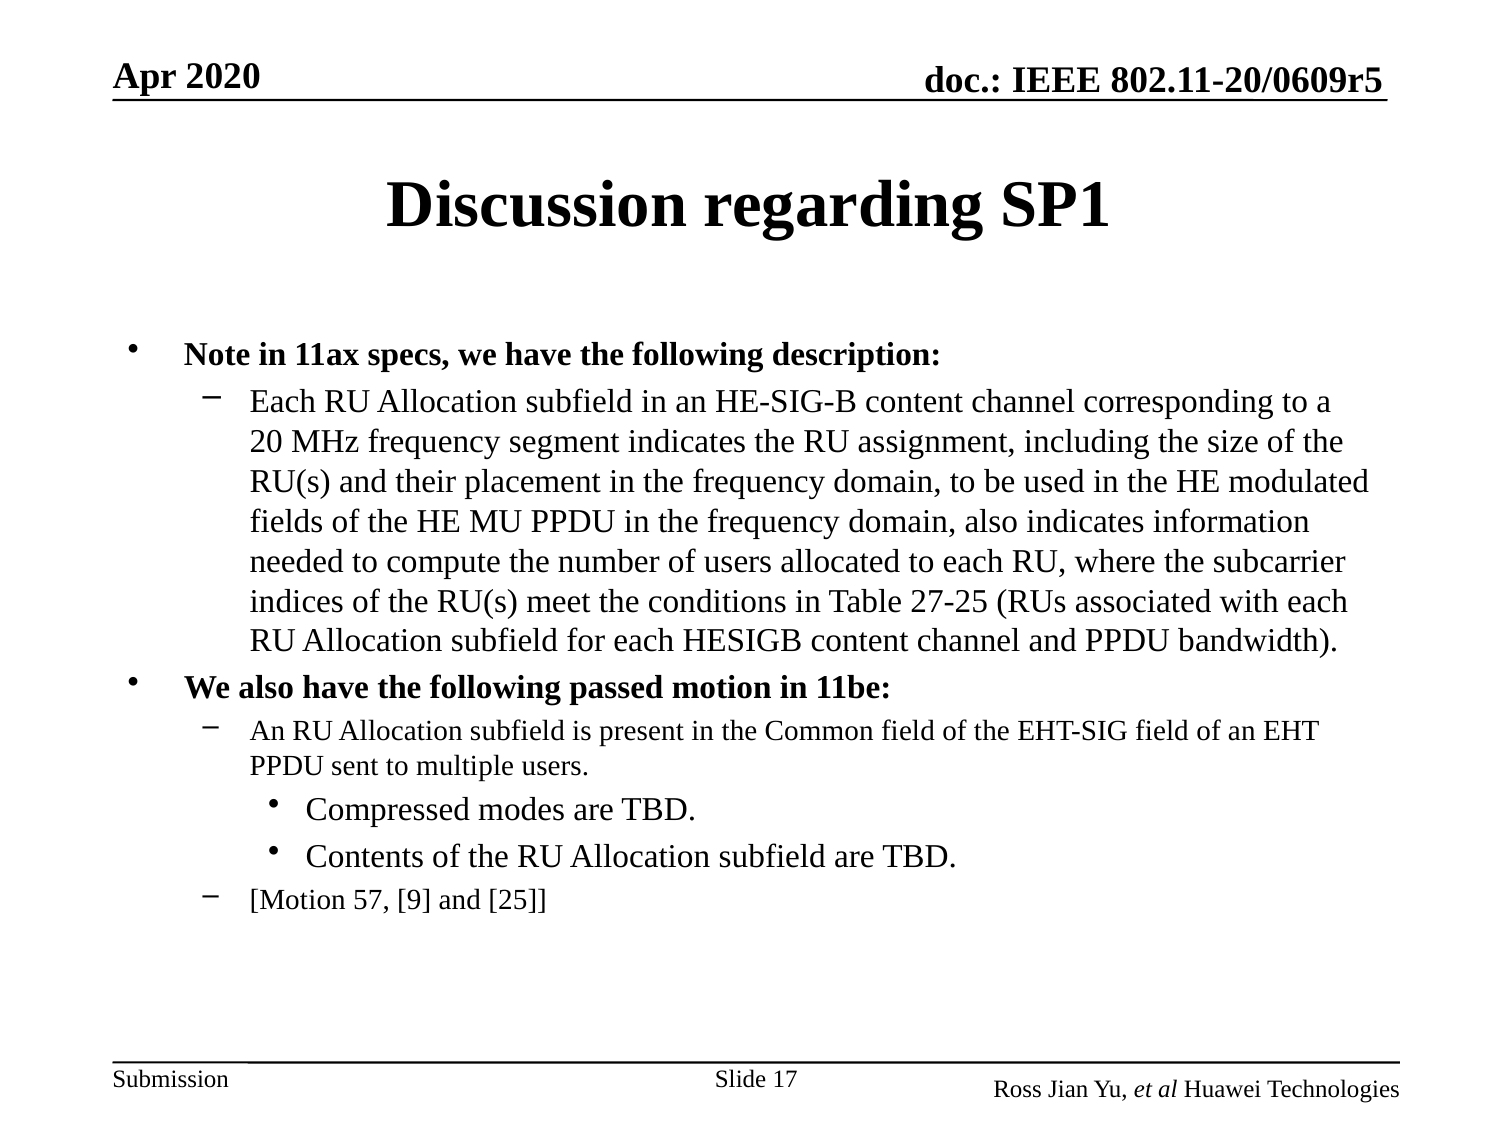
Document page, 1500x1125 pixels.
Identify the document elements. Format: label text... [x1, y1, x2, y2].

slide_number Slide 17 [712, 1061, 800, 1093]
title Discussion regarding SP1 [112, 112, 1388, 288]
list Note in 11ax specs, we have the following description: Each RU Allocation subfield in an HE-SIG-B content channel corresponding to a 20 MHz frequency segment indicates the RU assignment, including the size of the RU(s) and their placement in the frequency domain, to be used in the HE modulated fields of the HE MU PPDU in the frequency domain, also indicates information needed to compute the number of users allocated to each RU, where the subcarrier indices of the RU(s) meet the conditions in Table 27-25 (RUs associated with each RU Allocation subfield for each HESIGB content channel and PPDU bandwidth). We also have the following passed motion in 11be: An RU Allocation subfield is present in the Common field of the EHT-SIG field of an EHT PPDU sent to multiple users. Compressed modes are TBD. Contents of the RU Allocation subfield are TBD. [Motion 57, [9] and [25]] [112, 324, 1388, 1001]
